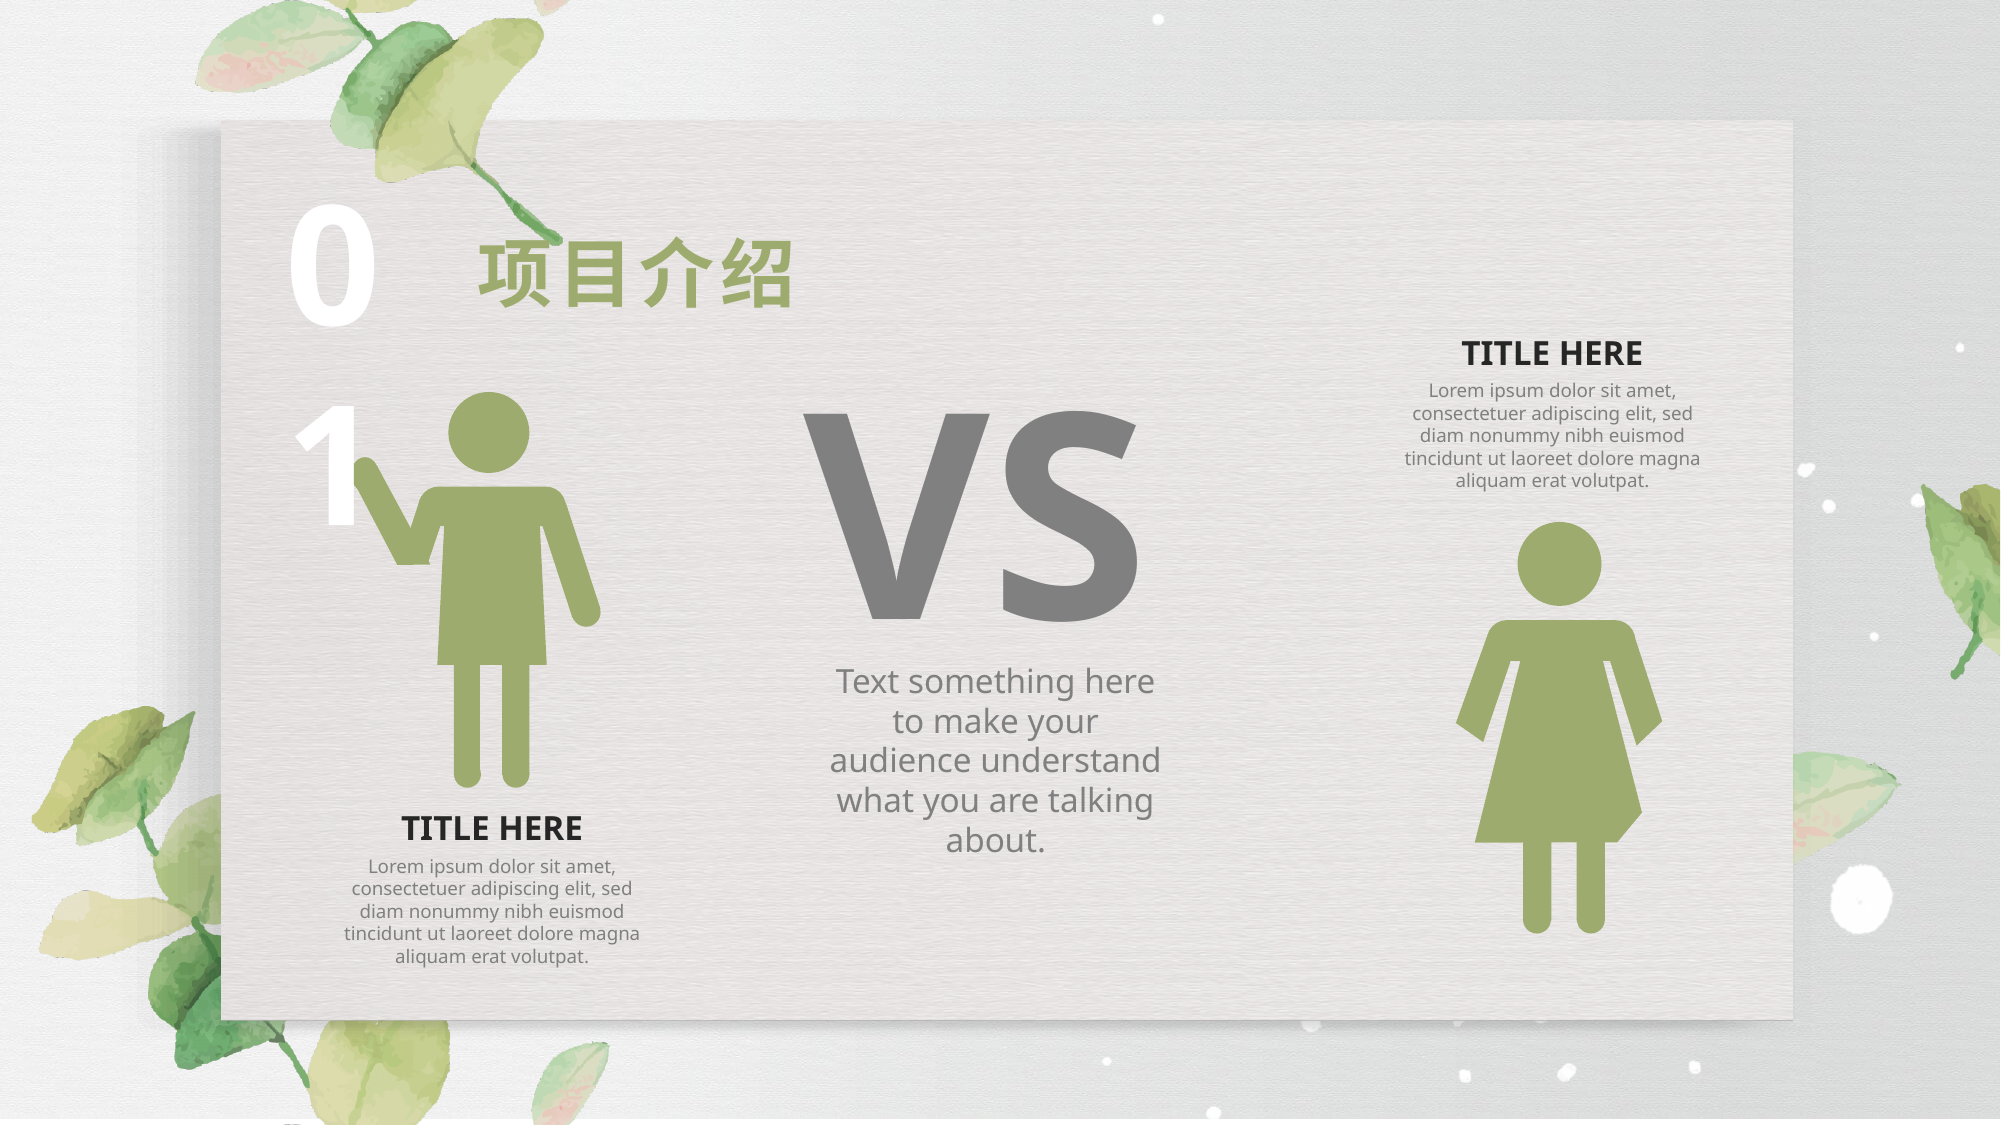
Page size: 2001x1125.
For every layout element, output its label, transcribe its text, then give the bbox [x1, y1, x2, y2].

text_box 01 [270, 151, 491, 567]
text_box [328, 800, 656, 929]
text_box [1389, 324, 1716, 453]
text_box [1470, 521, 1650, 934]
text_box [350, 391, 601, 788]
text_box VS [788, 324, 1164, 685]
text_box 项目介绍 [462, 218, 812, 324]
text_box Text something here to make your audience understand what you are talking about. [805, 652, 1187, 867]
picture [0, 0, 2001, 1125]
